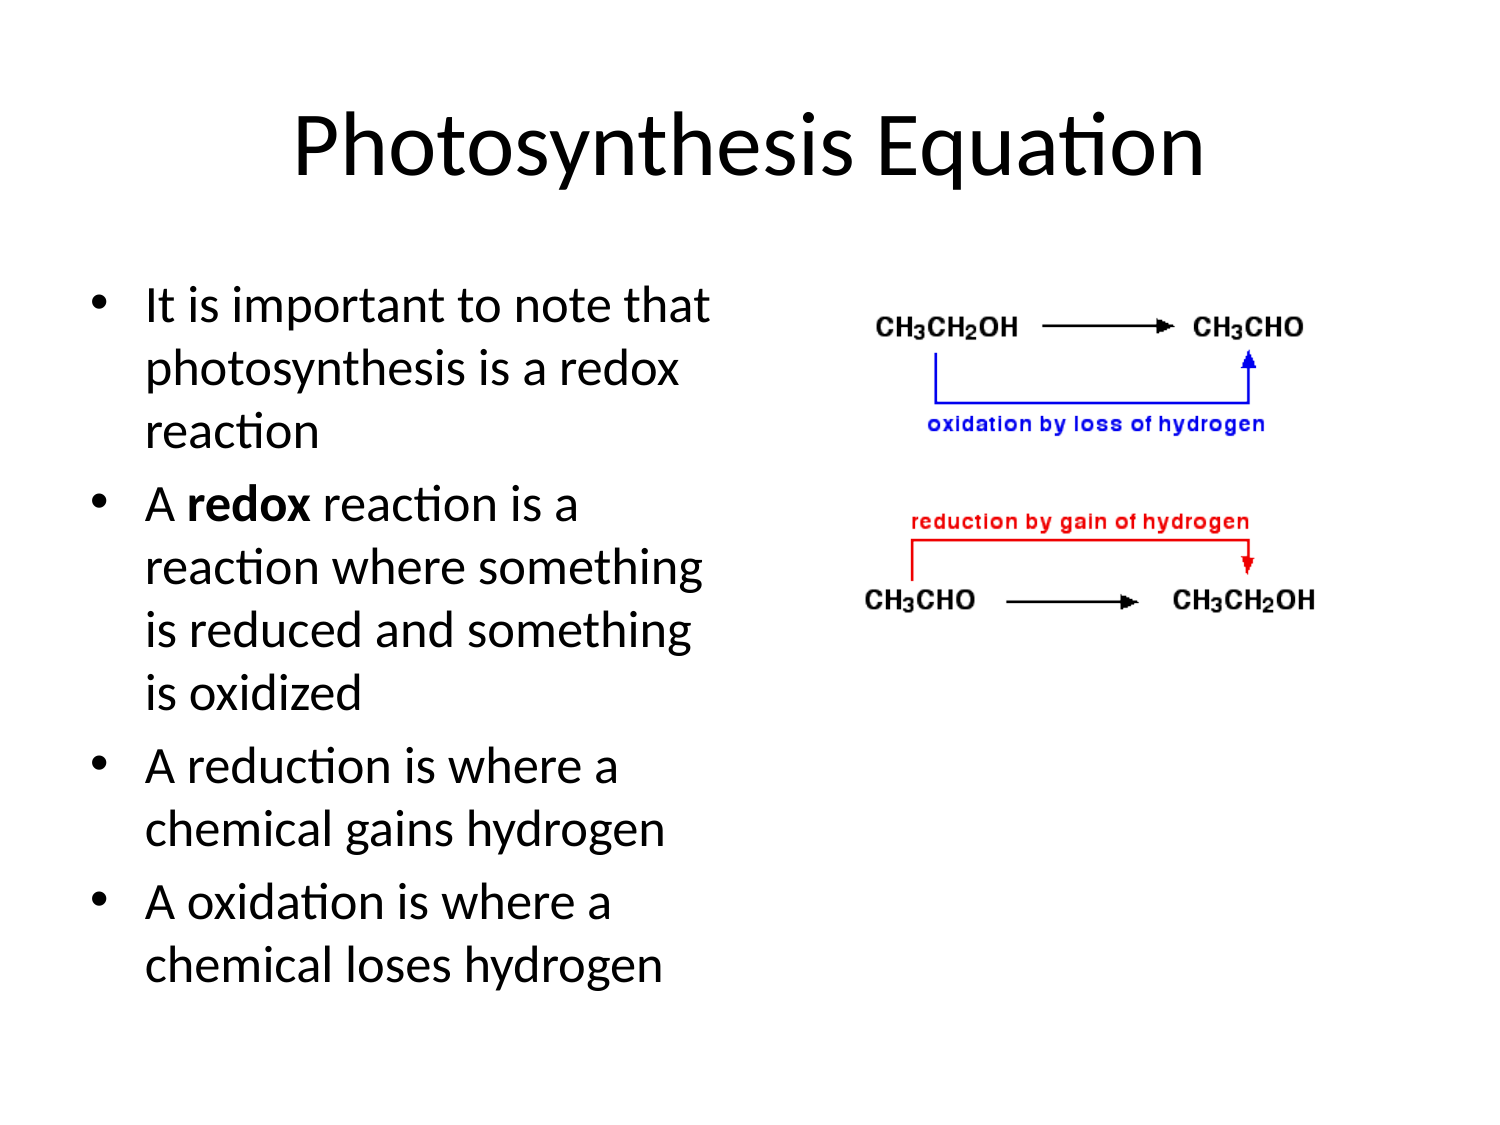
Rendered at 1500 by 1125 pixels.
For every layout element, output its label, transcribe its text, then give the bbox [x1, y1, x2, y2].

picture [874, 315, 1305, 438]
title Photosynthesis Equation [75, 45, 1425, 233]
picture [863, 512, 1316, 621]
list It is important to note that photosynthesis is a redox reaction A redox reaction is a reaction where something is reduced and something is oxidized A reduction is where a chemical gains hydrogen A oxidation is where a chemical loses hydrogen [75, 262, 738, 1005]
